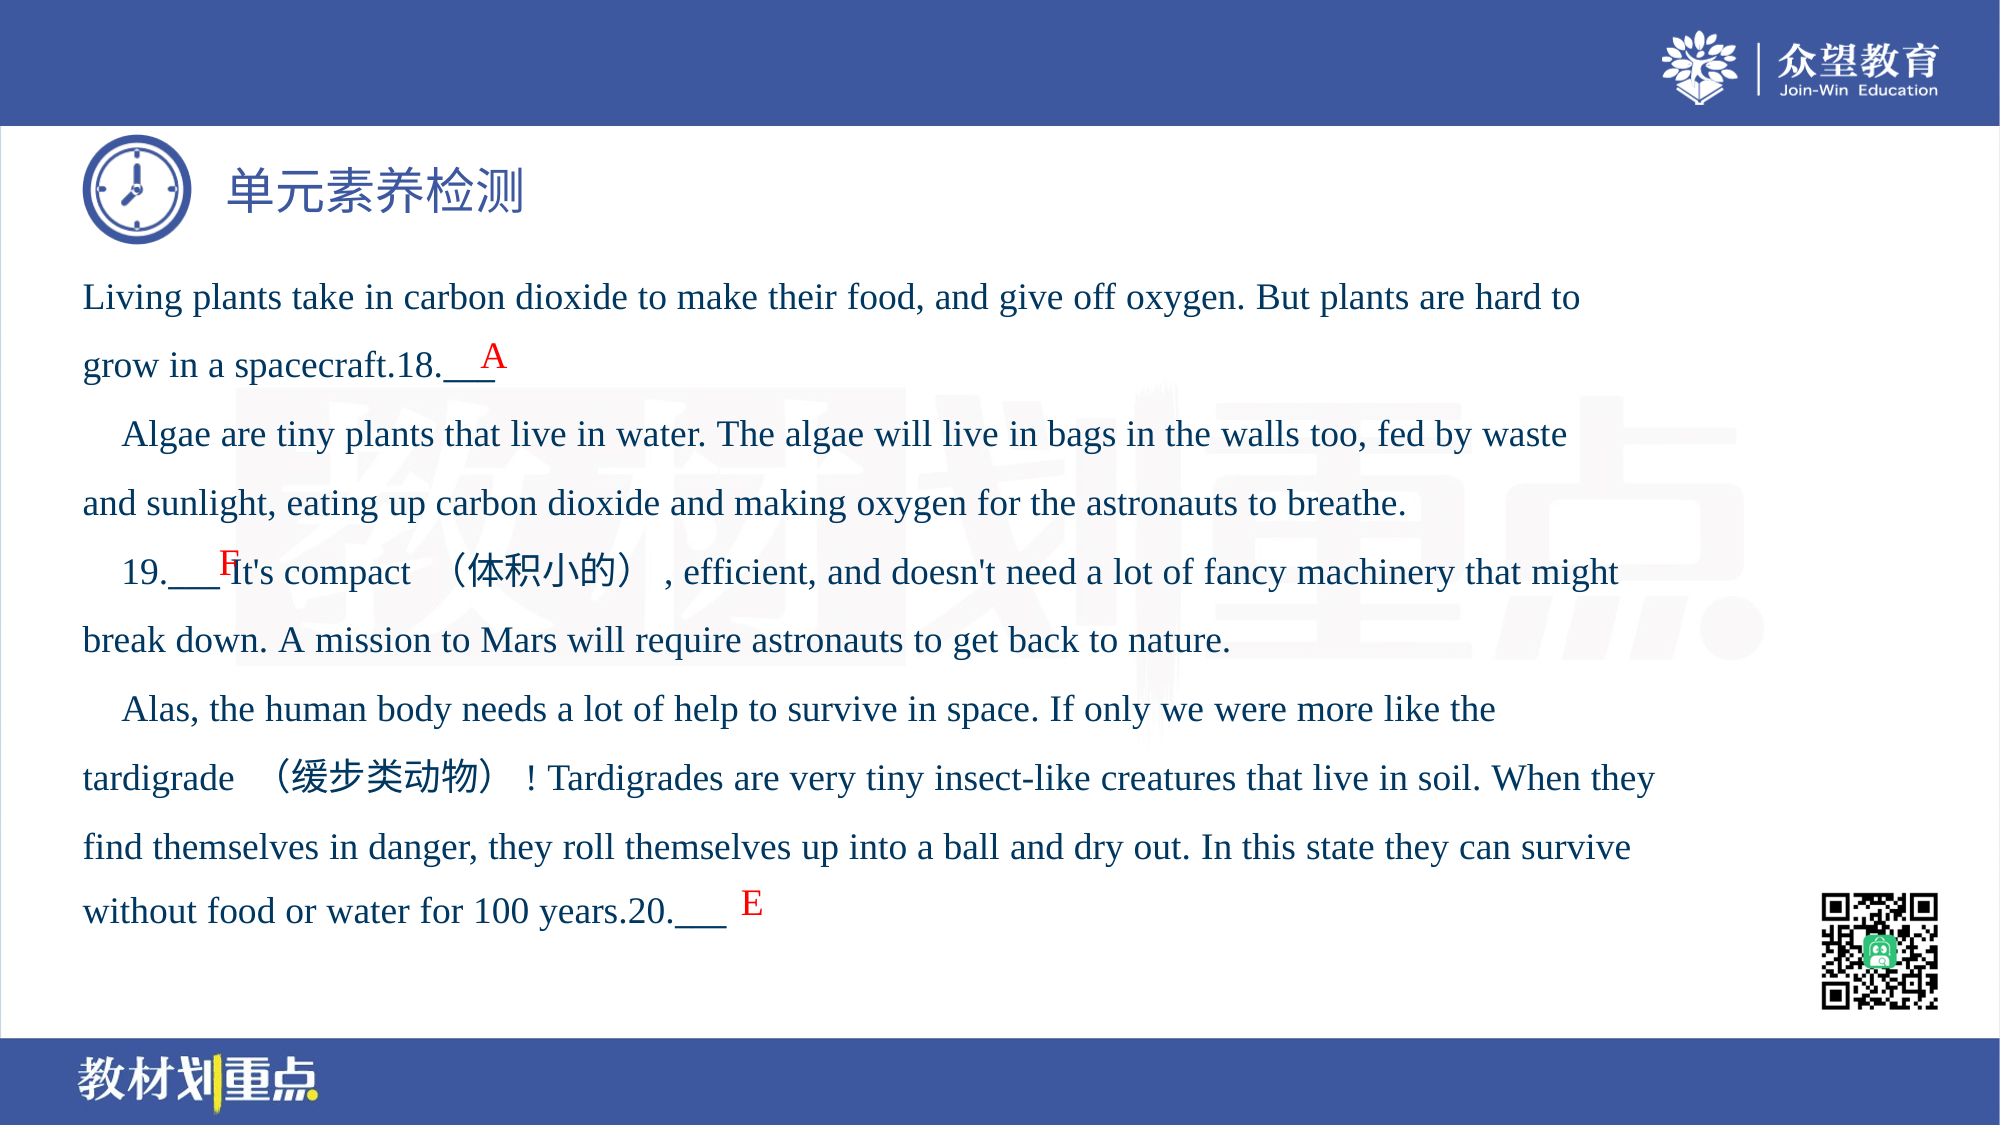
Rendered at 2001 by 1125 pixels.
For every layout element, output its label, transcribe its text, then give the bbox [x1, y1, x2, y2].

picture [0, 0, 2000, 1125]
text_box A [466, 311, 522, 370]
text_box F [205, 517, 254, 577]
text_box Living plants take in carbon dioxide to make their food, and give off oxygen. But plants are hard to grow in a spacecraft.18.___ Algae are tiny plants that live in water. The algae will live in bags in the walls too, fed by waste and sunlight, eating up carbon dioxide and making oxygen for the astronauts to breathe. 19.___ It's compact （体积小的）, efficient, and doesn't need a lot of fancy machinery that might break down. A mission to Mars will require astronauts to get back to nature. Alas, the human body needs a lot of help to survive in space. If only we were more like the tardigrade （缓步类动物）! Tardigrades are very tiny insect-like creatures that live in soil. When they find themselves in danger, they roll themselves up into a ball and dry out. In this state they can survive without food or water for 100 years.20.___ [82, 248, 1817, 925]
text_box E [727, 858, 778, 917]
